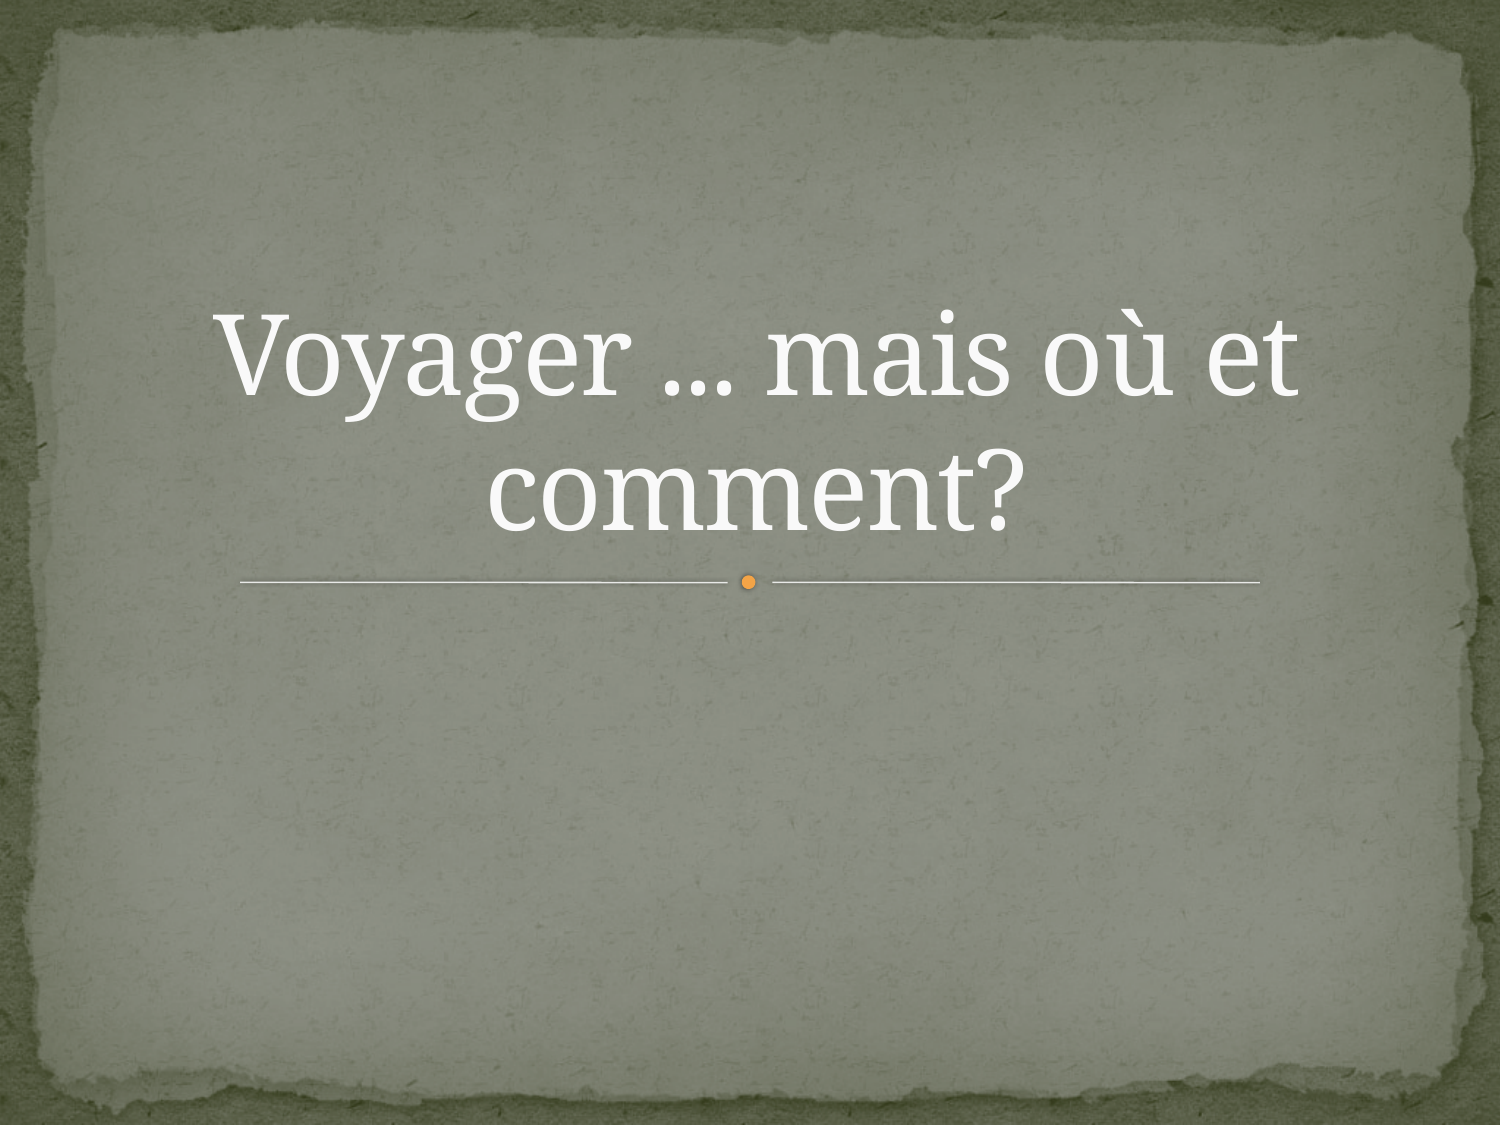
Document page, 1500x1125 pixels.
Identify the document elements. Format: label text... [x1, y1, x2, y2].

title Voyager ... mais où et comment? [74, 235, 1438, 561]
